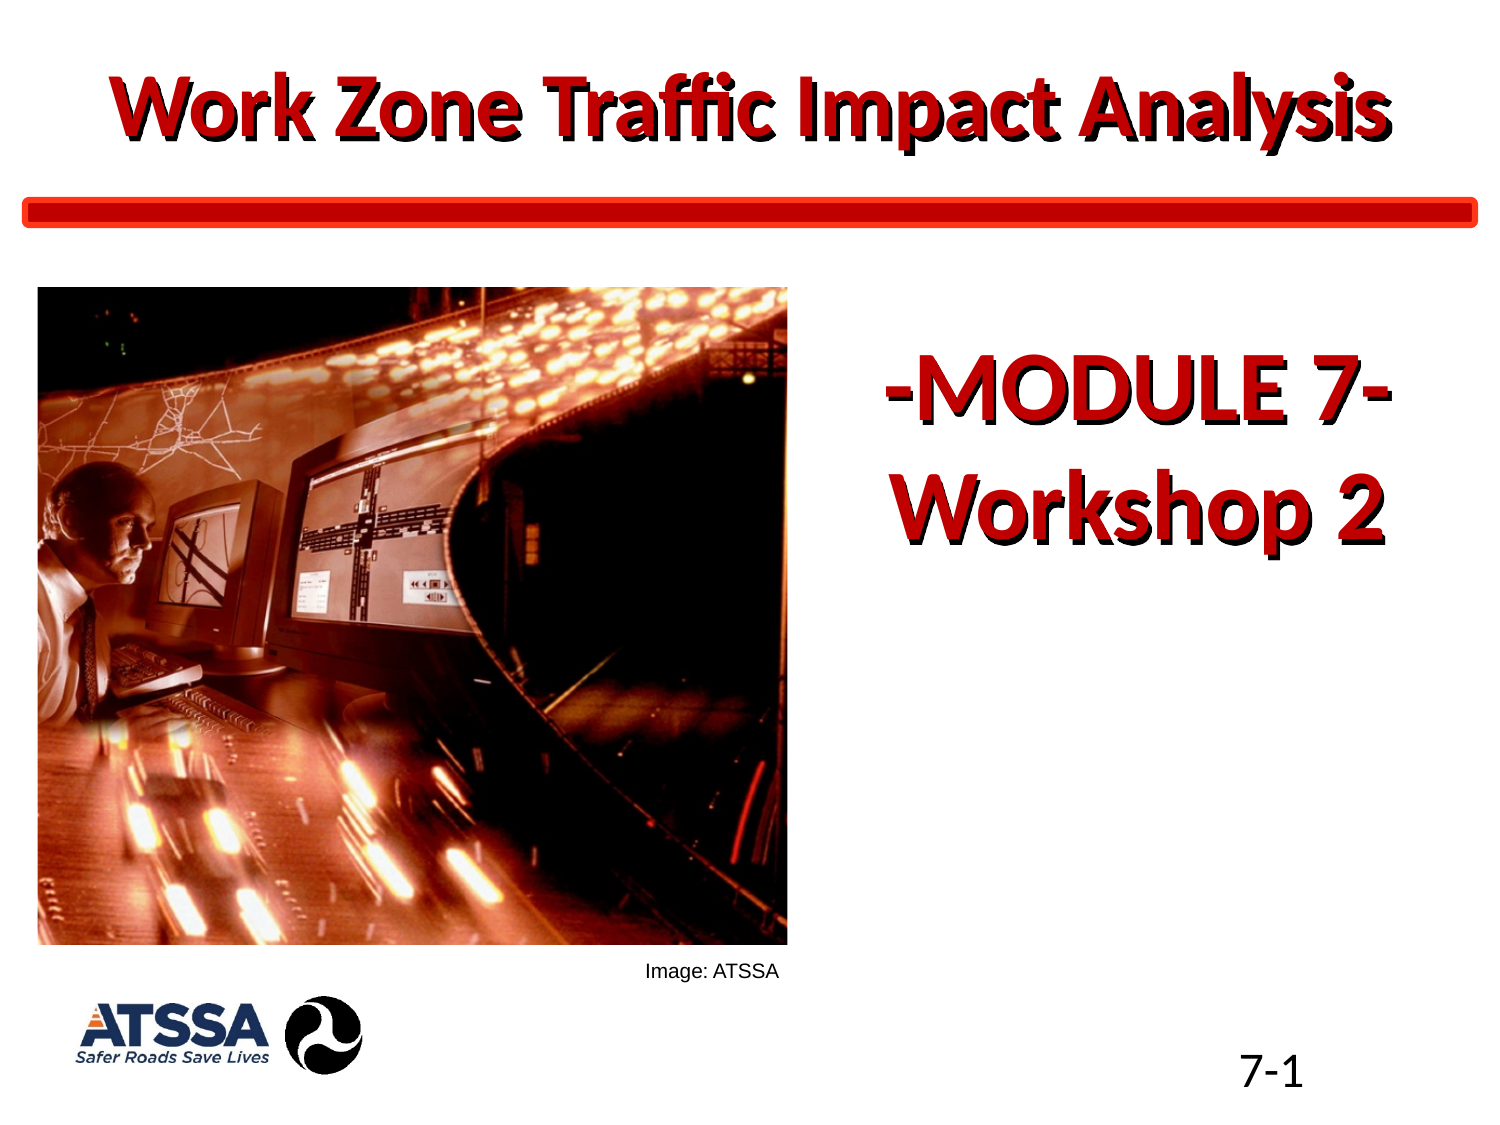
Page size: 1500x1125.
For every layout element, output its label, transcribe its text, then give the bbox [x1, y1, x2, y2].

text_box Image: ATSSA [630, 950, 800, 990]
title -MODULE 7- Workshop 2 [812, 324, 1463, 676]
picture [37, 287, 788, 945]
picture [276, 989, 370, 1077]
picture [75, 1003, 269, 1063]
text_box Work Zone Traffic Impact Analysis [0, 0, 1500, 200]
